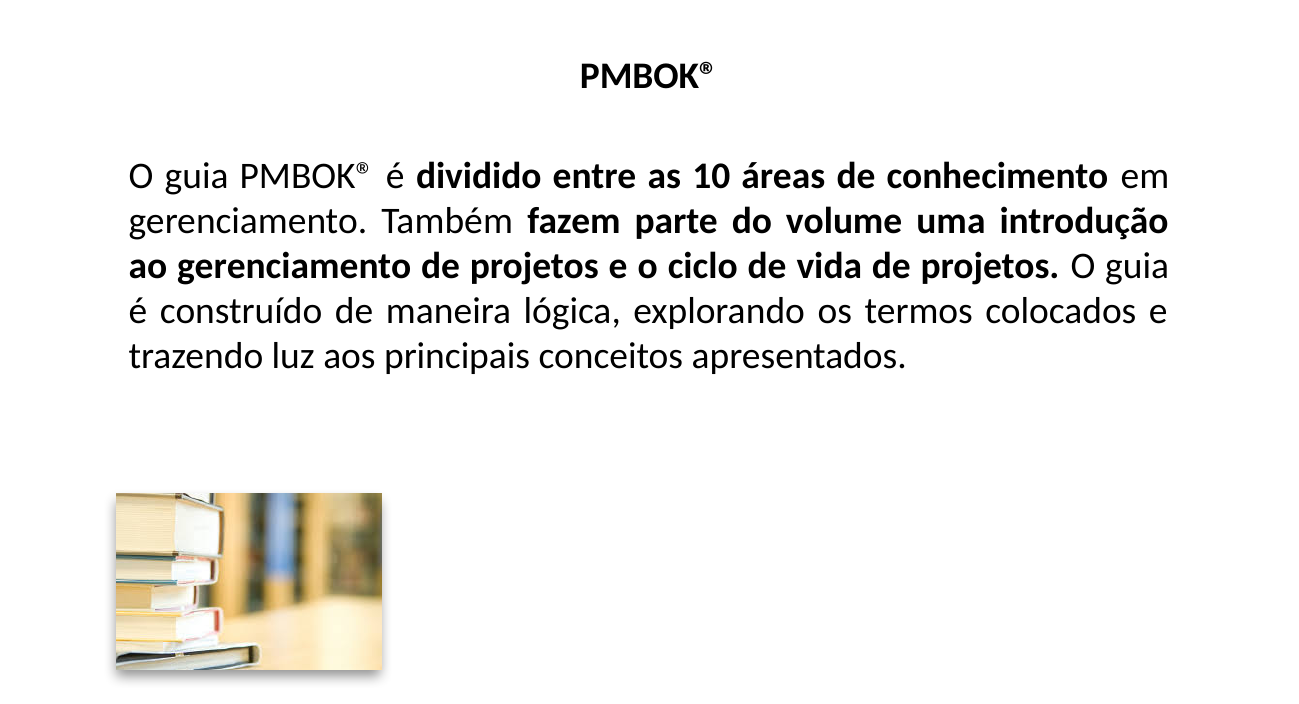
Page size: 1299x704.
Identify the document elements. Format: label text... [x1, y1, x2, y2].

text_box O guia PMBOK® é dividido entre as 10 áreas de conhecimento em gerenciamento. Também fazem parte do volume uma introdução ao gerenciamento de projetos e o ciclo de vida de projetos. O guia é construído de maneira lógica, explorando os termos colocados e trazendo luz aos principais conceitos apresentados. [117, 145, 1181, 559]
picture [116, 493, 382, 670]
text_box PMBOK® [0, 43, 1299, 104]
